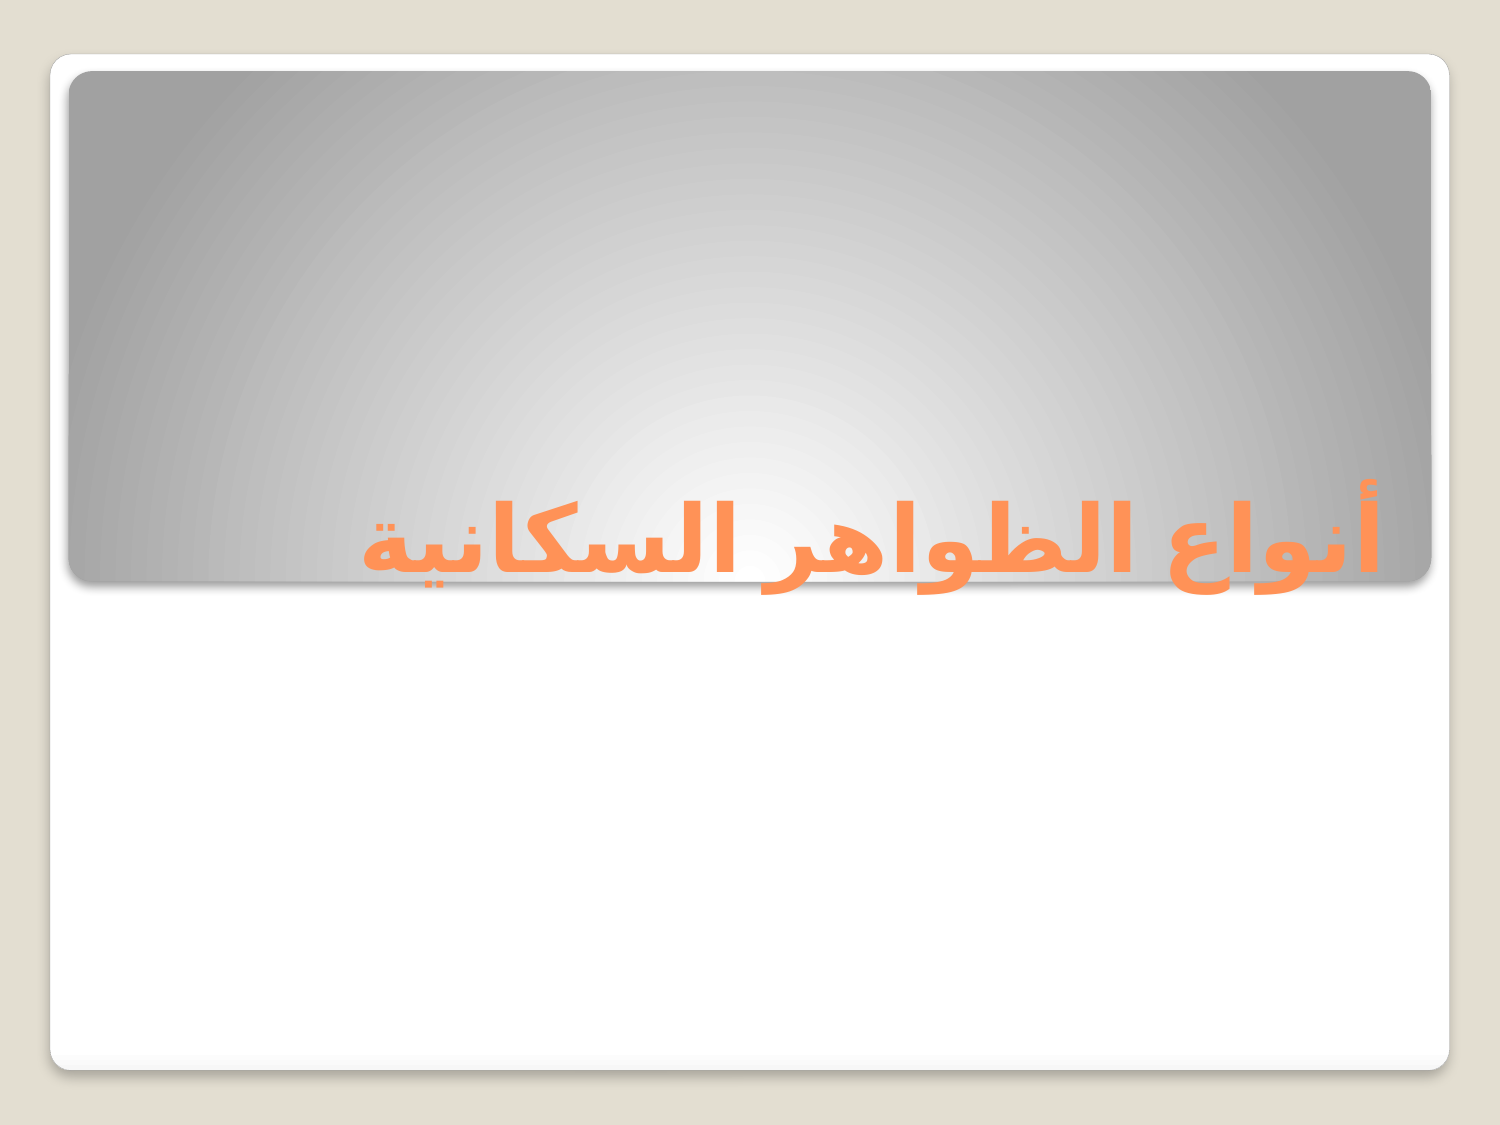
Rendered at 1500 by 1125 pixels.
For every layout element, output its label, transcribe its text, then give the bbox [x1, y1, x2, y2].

title أنواع الظواهر السكانية [118, 298, 1394, 599]
